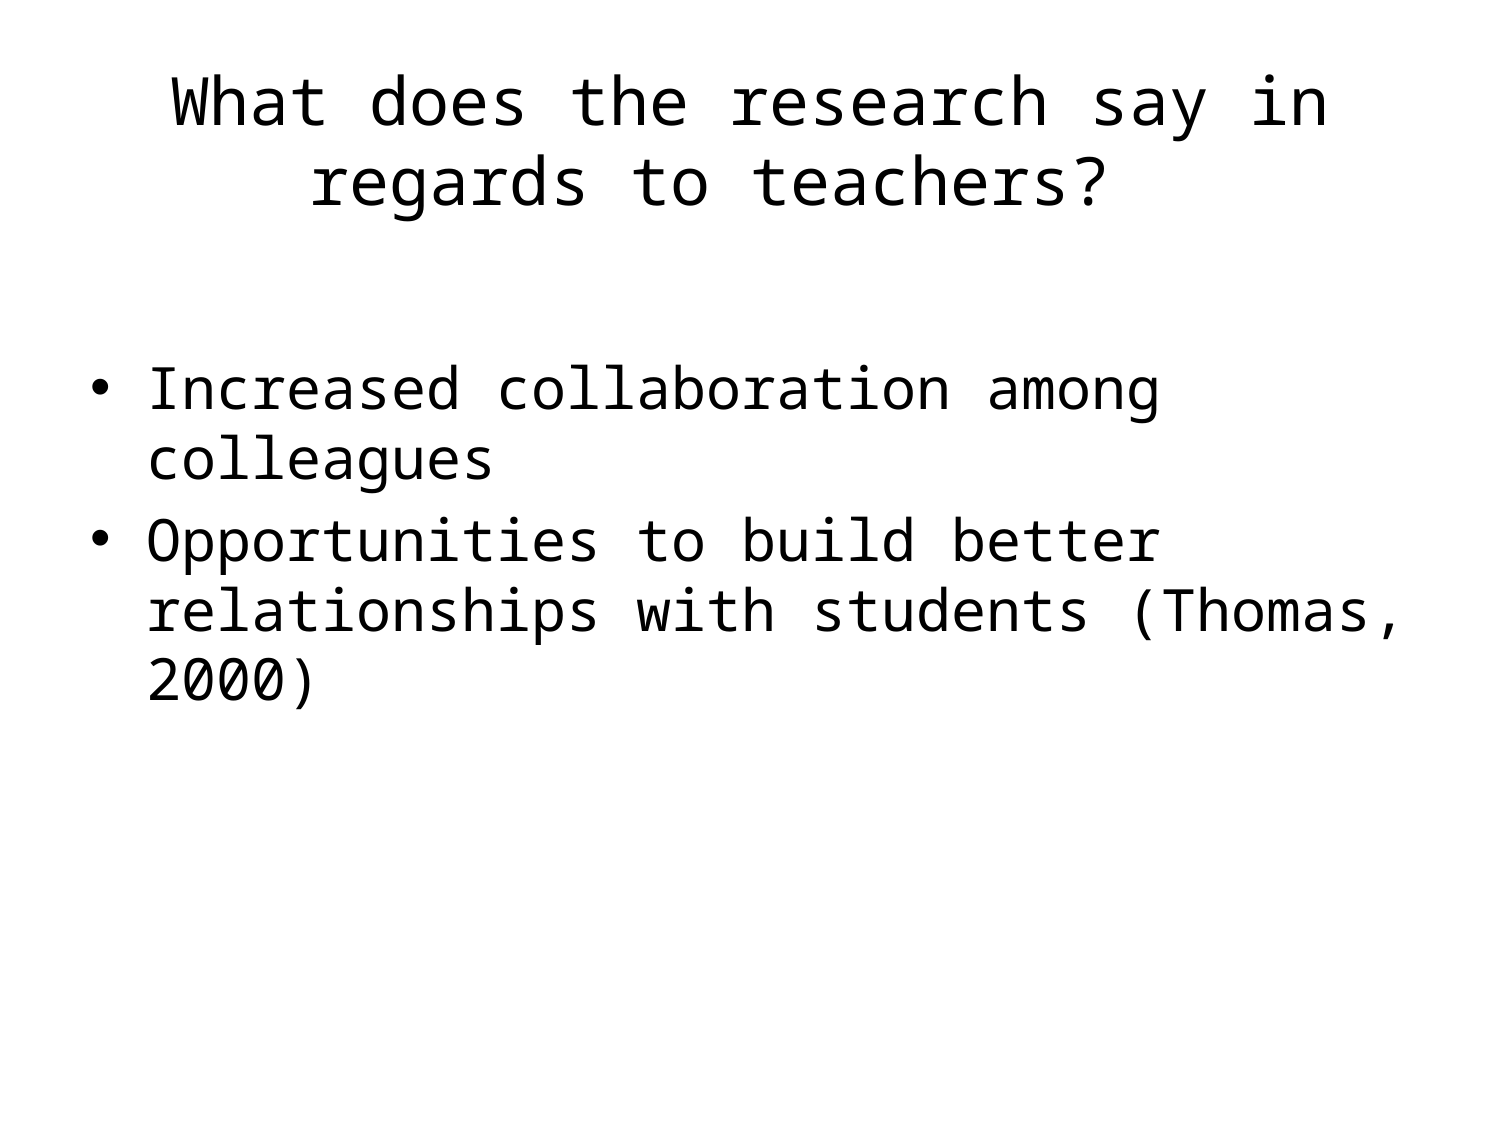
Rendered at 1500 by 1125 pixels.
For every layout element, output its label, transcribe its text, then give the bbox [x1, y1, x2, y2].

title What does the research say in regards to teachers? [75, 45, 1425, 233]
list Increased collaboration among colleagues Opportunities to build better relationships with students (Thomas, 2000) [75, 262, 1425, 1005]
